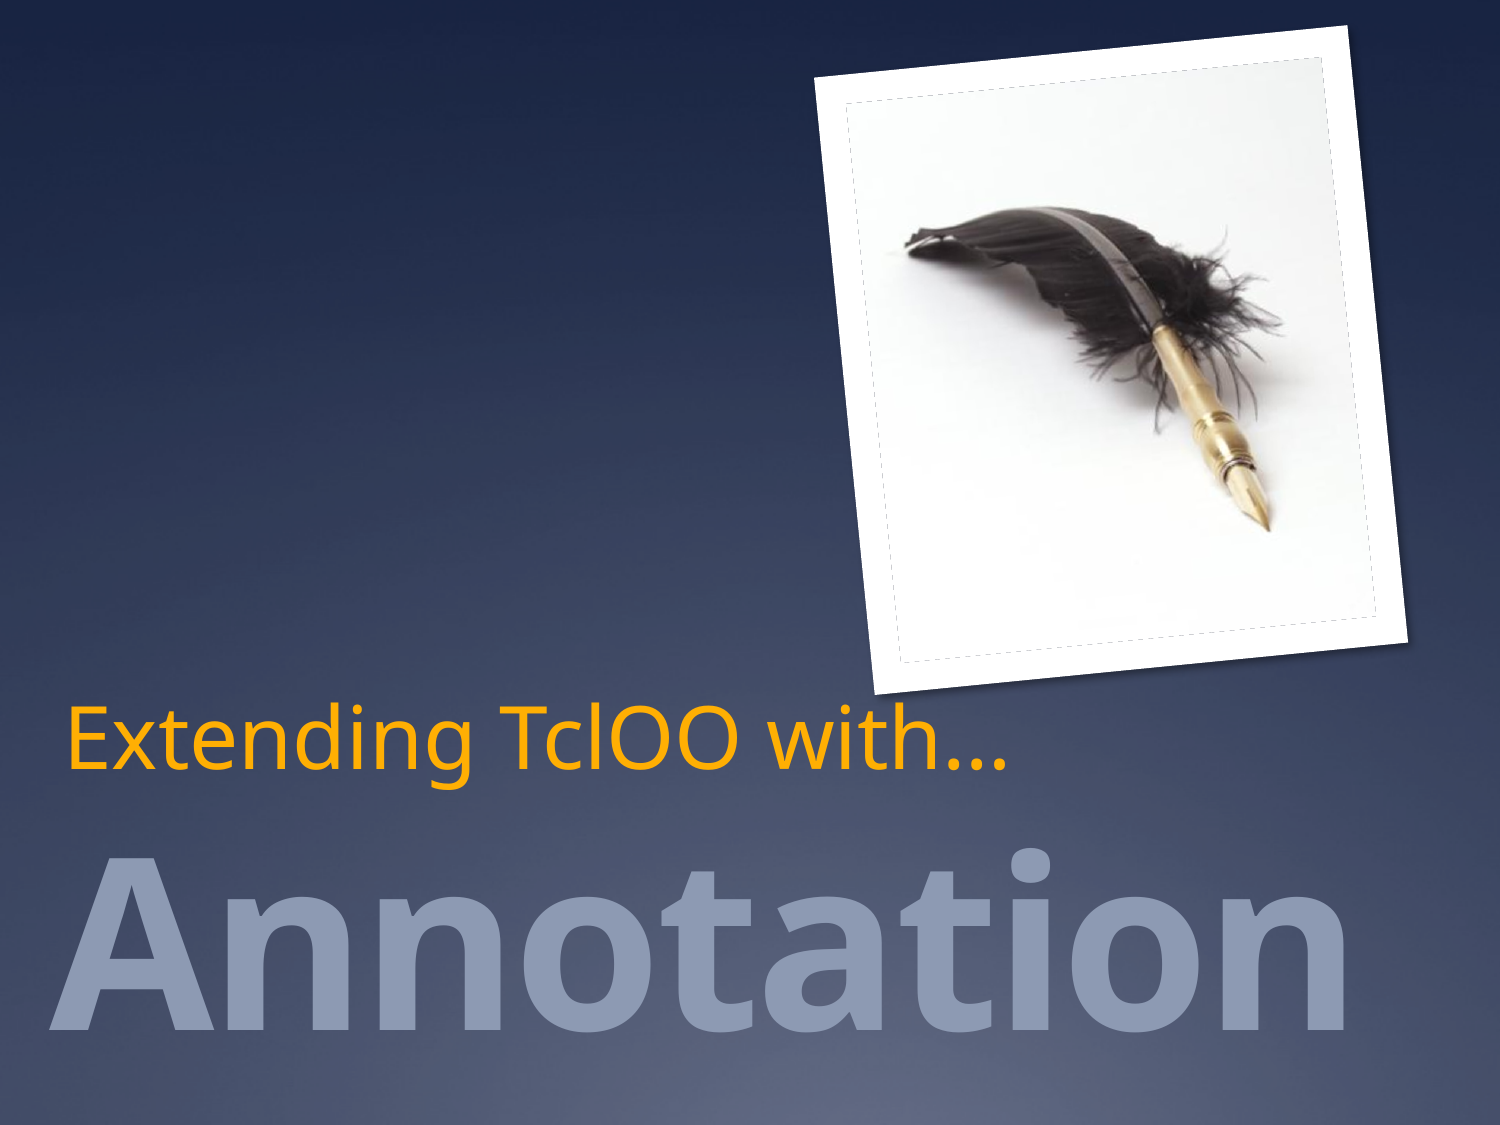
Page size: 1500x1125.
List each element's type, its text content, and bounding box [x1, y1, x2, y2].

picture [871, 58, 1351, 643]
list Extending TclOO with… [63, 578, 1250, 787]
title Annotations [49, 791, 1446, 1029]
picture [1363, 493, 1376, 617]
picture [847, 102, 867, 308]
